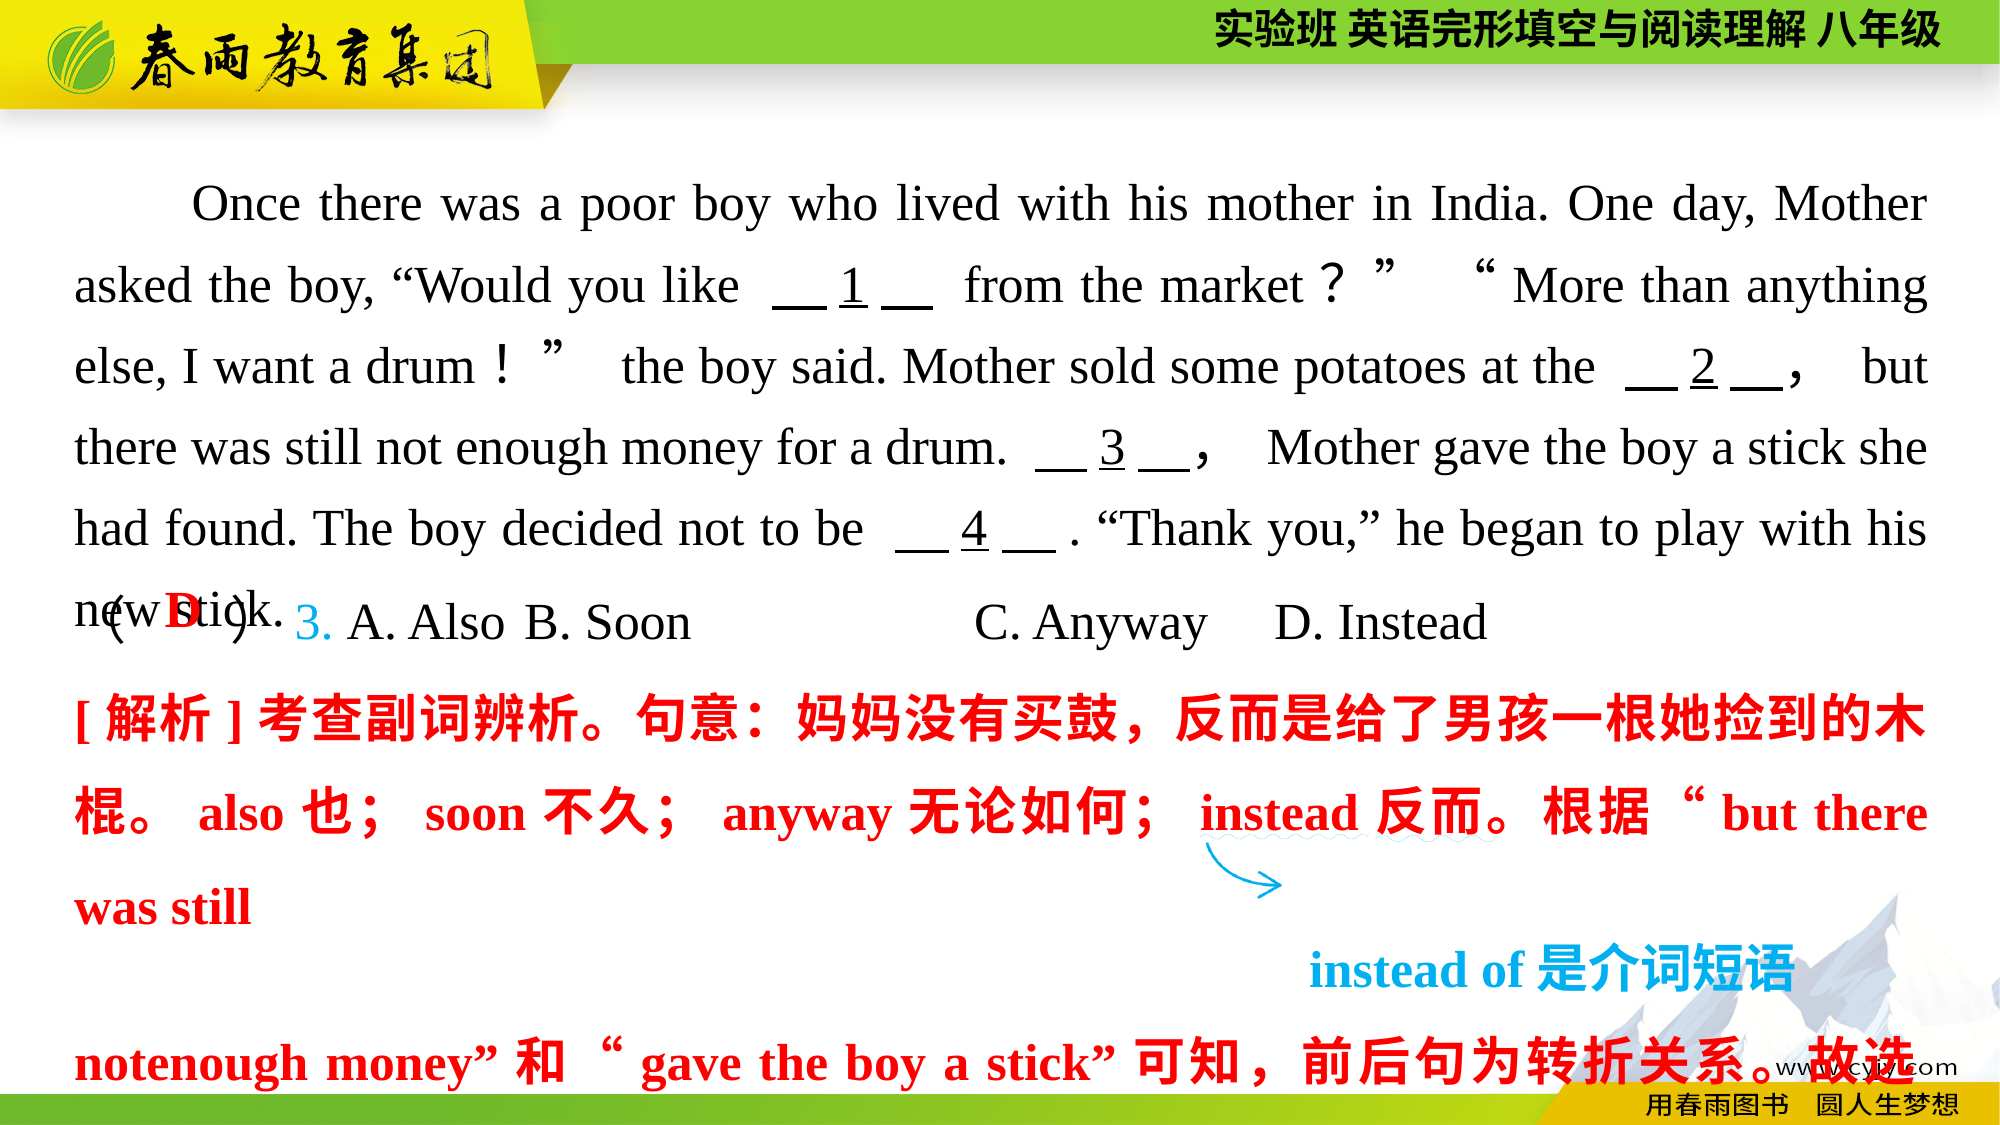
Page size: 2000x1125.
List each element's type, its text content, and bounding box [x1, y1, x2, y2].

picture [0, 0, 2000, 1125]
text_box [解析]考查副词辨析。句意：妈妈没有买鼓，反而是给了男孩一根她捡到的木棍。also也；soon不久；anyway无论如何；instead反而。根据“but there was still instead of是介词短语 notenough money”和“gave the boy a stick”可知，前后句为转折关系。故选D。 [59, 646, 1944, 1125]
text_box （ ）3. A. Also B. Soon C. Anyway D. Instead [59, 548, 1944, 646]
text_box D [149, 568, 218, 646]
picture [1200, 839, 1284, 900]
list Once there was a poor boy who lived with his mother in India. One day, Mother asked the boy, “Would you like 1 from the market？” “More than anything else, I want a drum！” the boy said. Mother sold some potatoes at the 2 ， but there was still not enough money for a drum. 3 ， Mother gave the boy a stick she had found. The boy decided not to be 4 . “Thank you,” he began to play with his new stick. [59, 142, 1944, 548]
